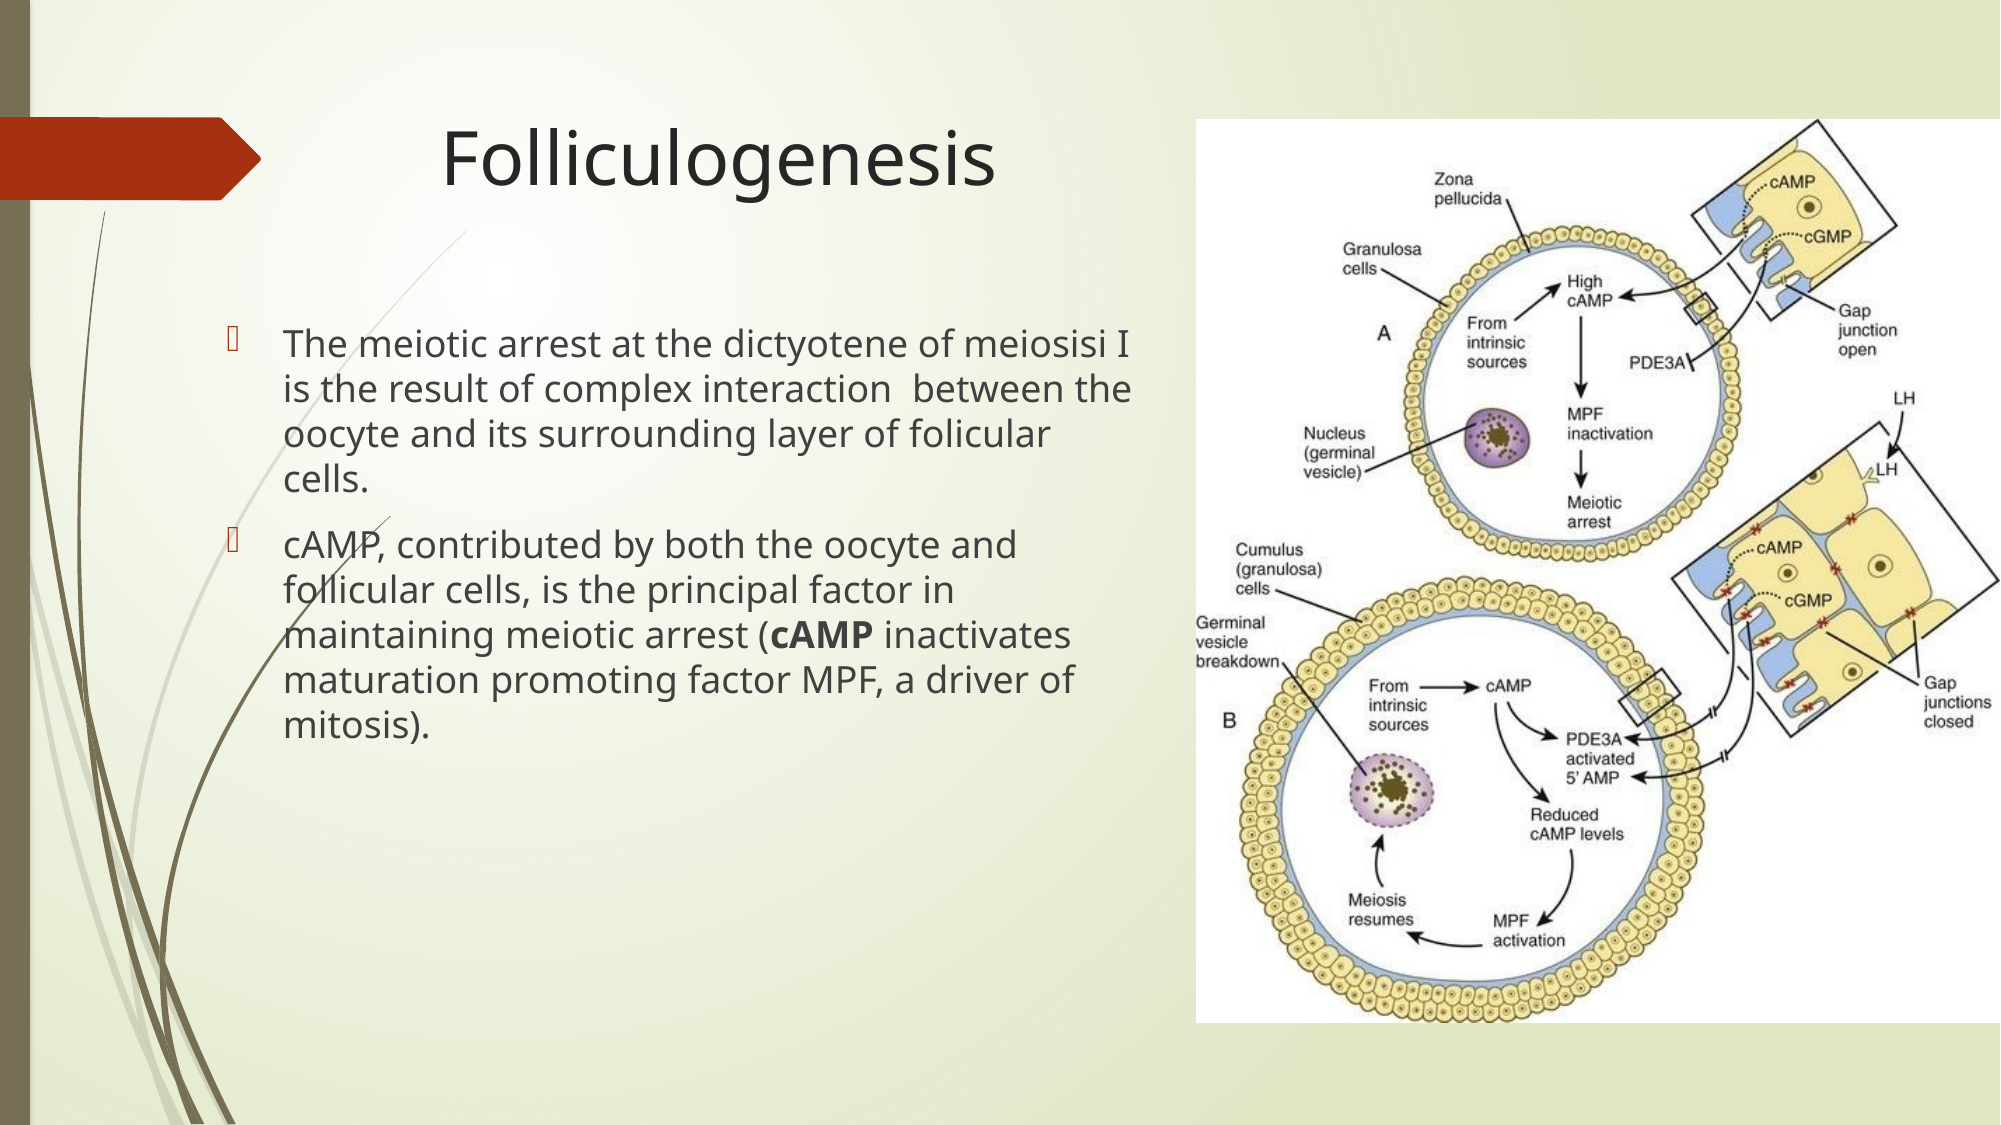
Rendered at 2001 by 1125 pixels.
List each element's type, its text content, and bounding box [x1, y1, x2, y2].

title Folliculogenesis [425, 102, 1888, 313]
list The meiotic arrest at the dictyotene of meiosisi I is the result of complex interaction between the oocyte and its surrounding layer of folicular cells. cAMP, contributed by both the oocyte and follicular cells, is the principal factor in maintaining meiotic arrest (cAMP inactivates maturation promoting factor MPF, a driver of mitosis). [211, 312, 1155, 969]
picture [1196, 119, 2000, 1023]
